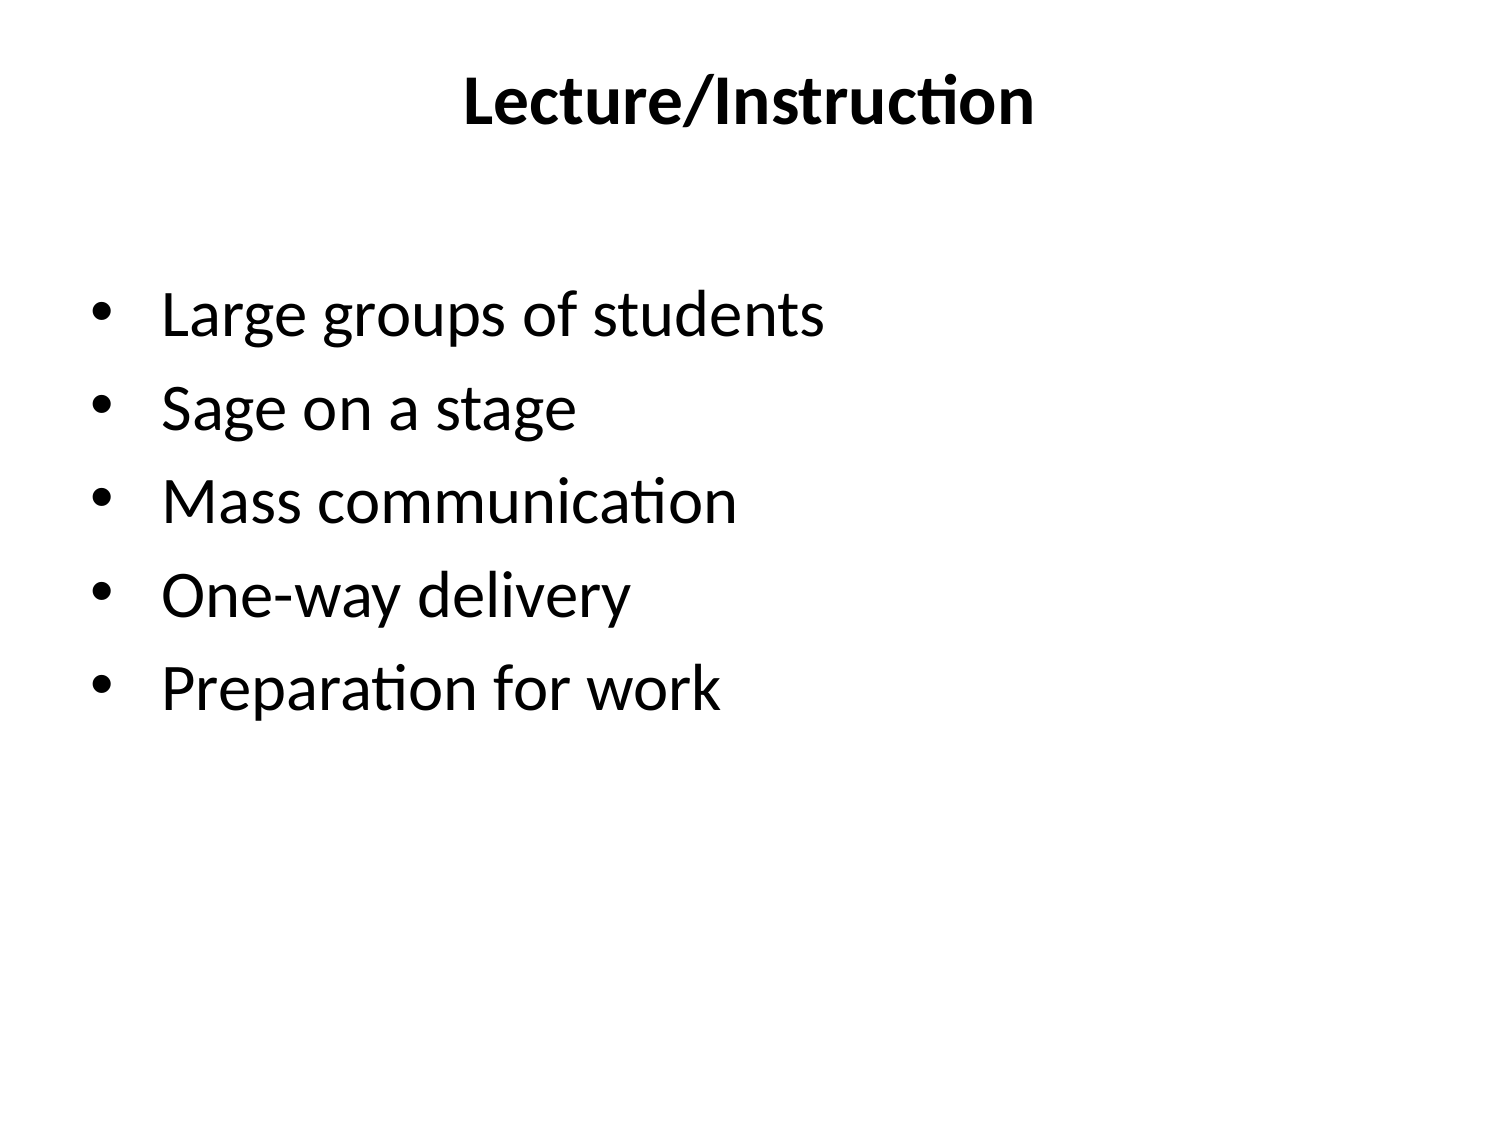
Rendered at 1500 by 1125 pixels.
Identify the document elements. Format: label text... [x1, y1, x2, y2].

title Lecture/Instruction [75, 45, 1425, 233]
list Large groups of students Sage on a stage Mass communication One-way delivery Preparation for work [75, 262, 1425, 1005]
